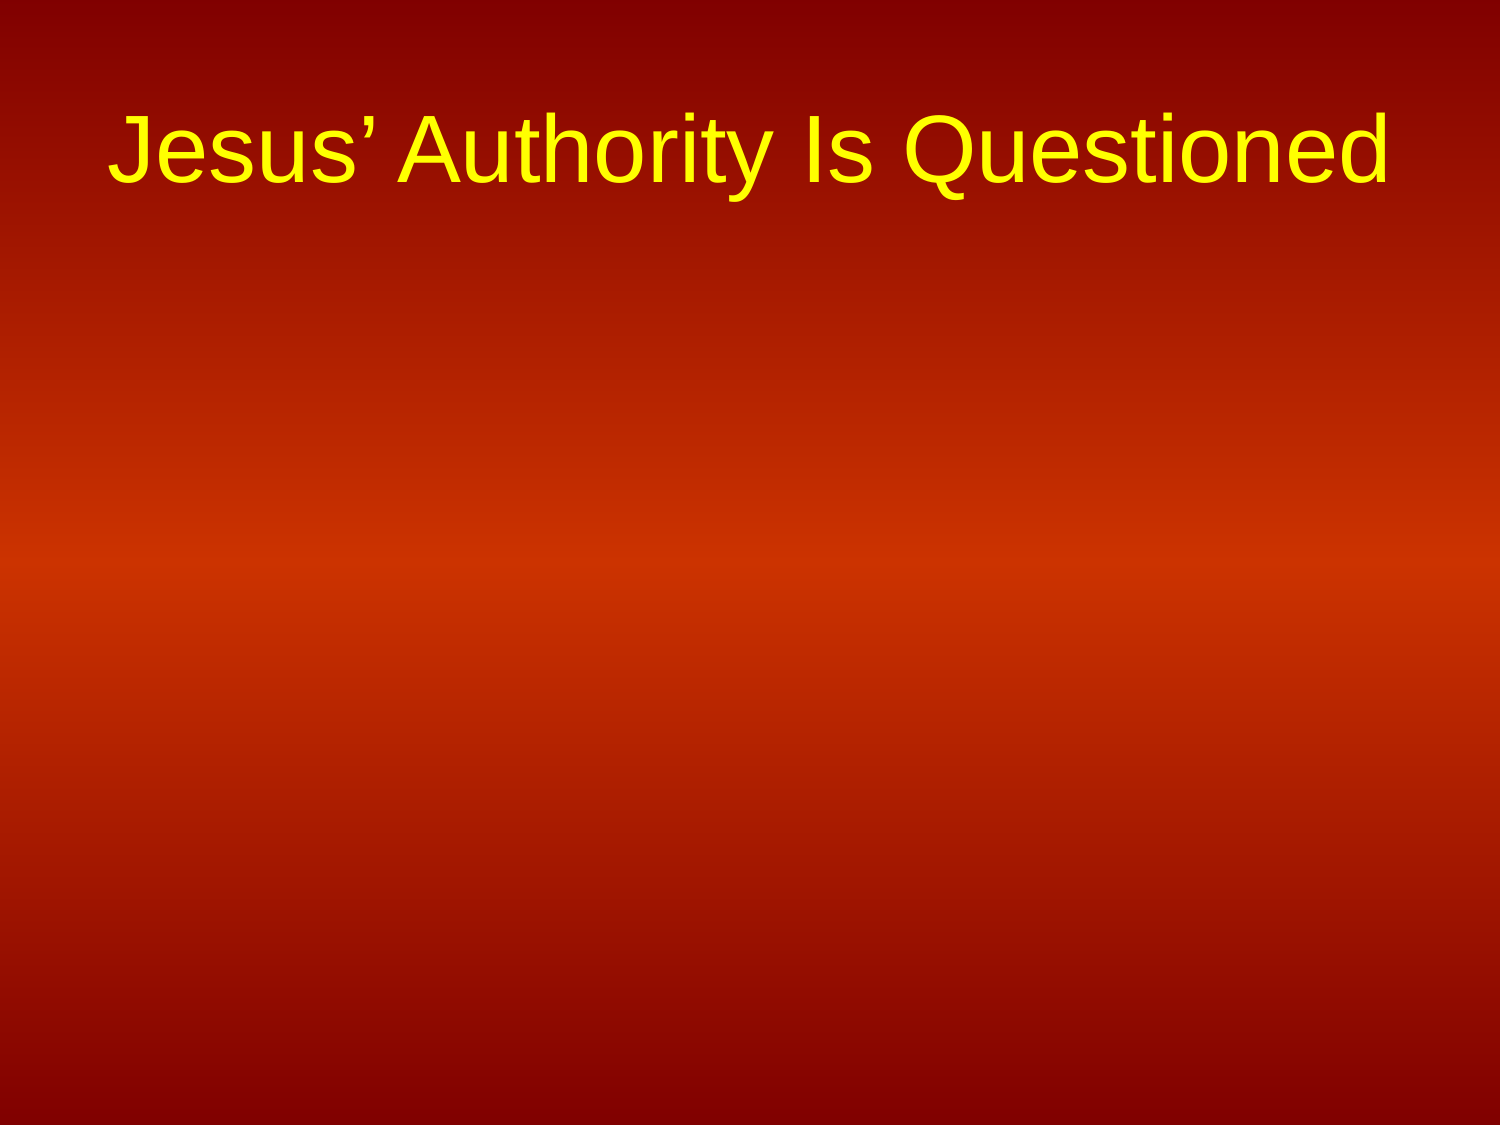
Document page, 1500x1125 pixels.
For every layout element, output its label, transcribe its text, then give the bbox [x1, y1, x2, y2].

title Jesus’ Authority Is Questioned [37, 50, 1463, 238]
